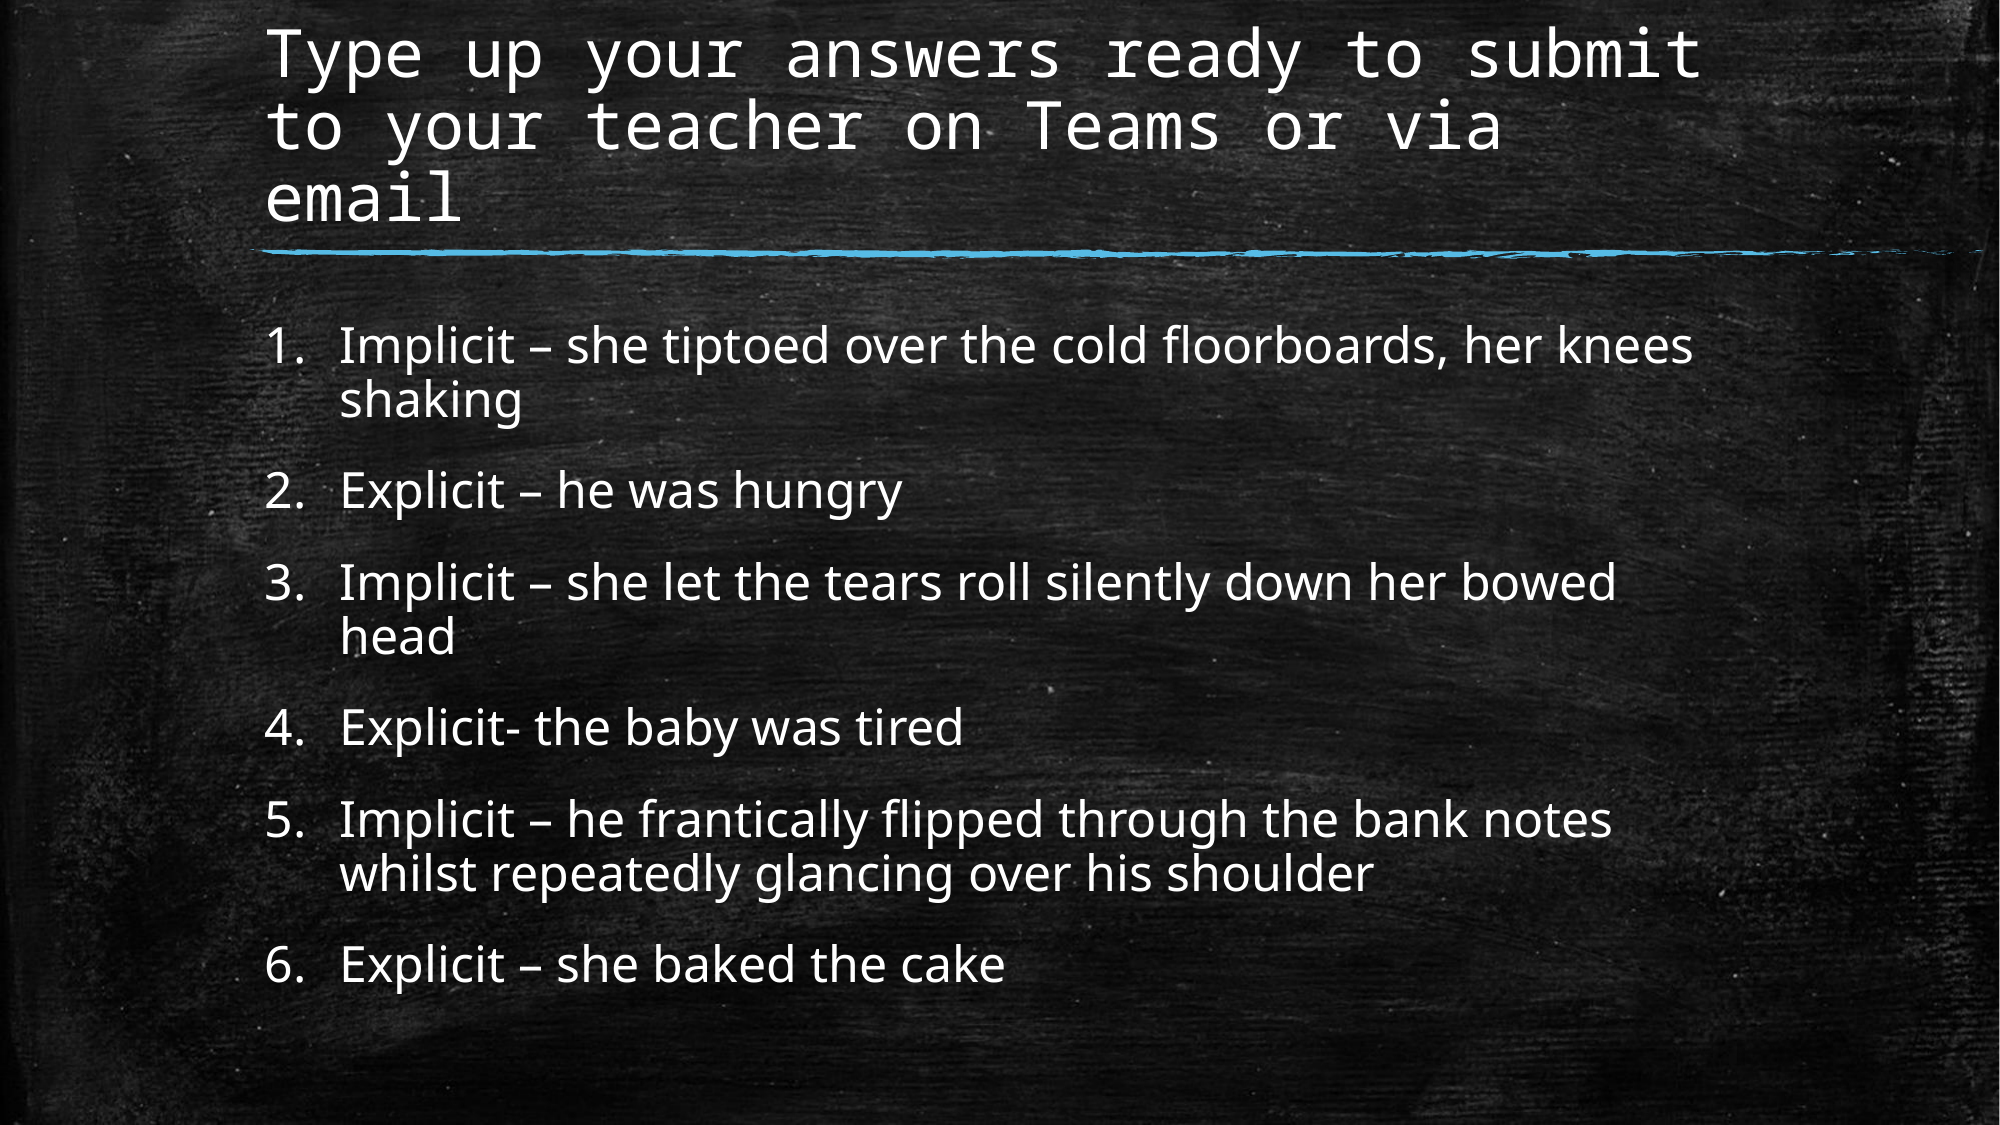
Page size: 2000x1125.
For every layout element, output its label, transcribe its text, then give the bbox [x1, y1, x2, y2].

title Type up your answers ready to submit to your teacher on Teams or via email [249, 19, 1750, 244]
list Implicit – she tiptoed over the cold floorboards, her knees shaking Explicit – he was hungry Implicit – she let the tears roll silently down her bowed head Explicit- the baby was tired Implicit – he frantically flipped through the bank notes whilst repeatedly glancing over his shoulder Explicit – she baked the cake [249, 312, 1750, 1013]
picture [0, 0, 2000, 1125]
